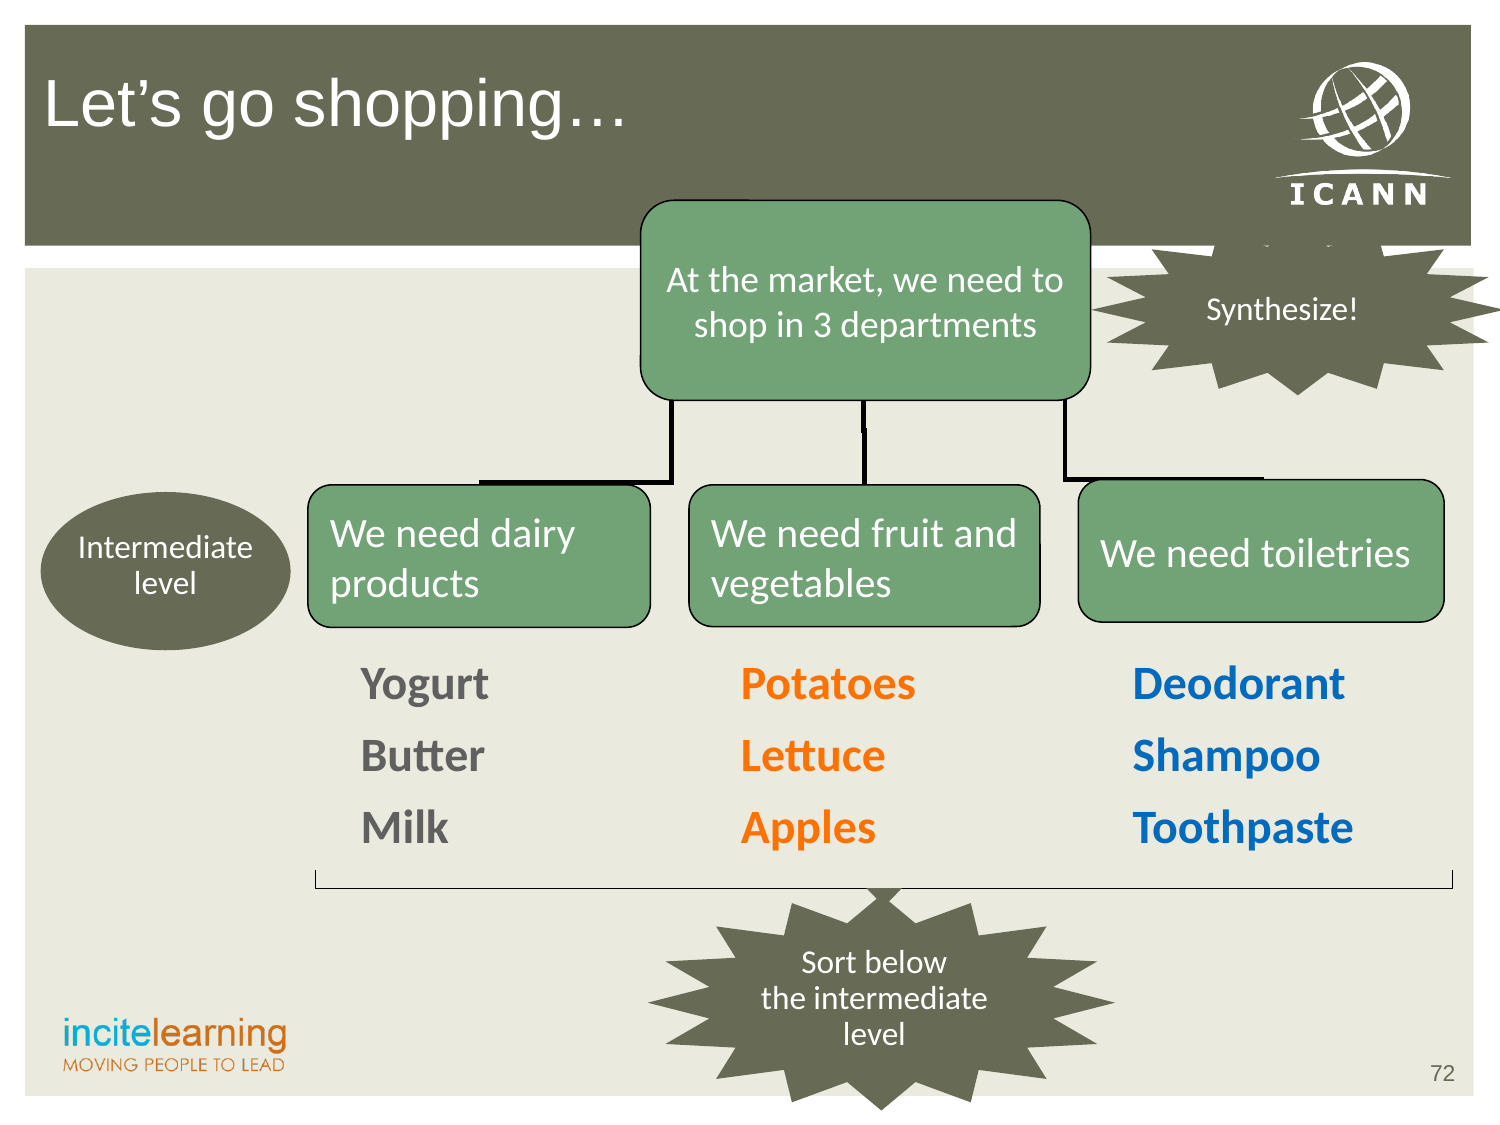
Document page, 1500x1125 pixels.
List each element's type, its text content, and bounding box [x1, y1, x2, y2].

slide_number 72 [1373, 1048, 1472, 1097]
text_box [59, 491, 272, 529]
text_box Potatoes Lettuce Apples [740, 637, 861, 853]
text_box [40, 536, 291, 651]
text_box [907, 903, 1047, 944]
picture [62, 1012, 288, 1076]
text_box [716, 903, 861, 944]
text_box Sort below the intermediate level [907, 944, 1038, 1053]
text_box We need fruit and vegetables [907, 484, 1007, 627]
text_box [907, 1053, 1047, 1103]
text_box Potatoes Lettuce Apples [907, 637, 917, 853]
title Let’s go shopping… [28, 50, 1379, 150]
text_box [616, 235, 727, 621]
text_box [1012, 228, 1117, 627]
text_box We need toiletries [1121, 479, 1445, 623]
text_box Yogurt Butter Milk [360, 637, 490, 853]
text_box We need fruit and vegetables [729, 484, 861, 627]
text_box [647, 959, 711, 1047]
text_box [716, 1053, 861, 1103]
text_box [1038, 958, 1116, 1048]
text_box Sort below the intermediate level [711, 944, 861, 1053]
text_box Deodorant Shampoo Toothpaste [1132, 637, 1355, 853]
text_box [1121, 224, 1500, 396]
picture [1273, 62, 1453, 205]
text_box We need dairy products [307, 484, 613, 628]
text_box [865, 319, 903, 1125]
text_box Synthesize! [1206, 291, 1360, 328]
text_box At the market, we need to shop in 3 departments [640, 200, 1091, 401]
text_box Intermediate level [53, 529, 279, 602]
